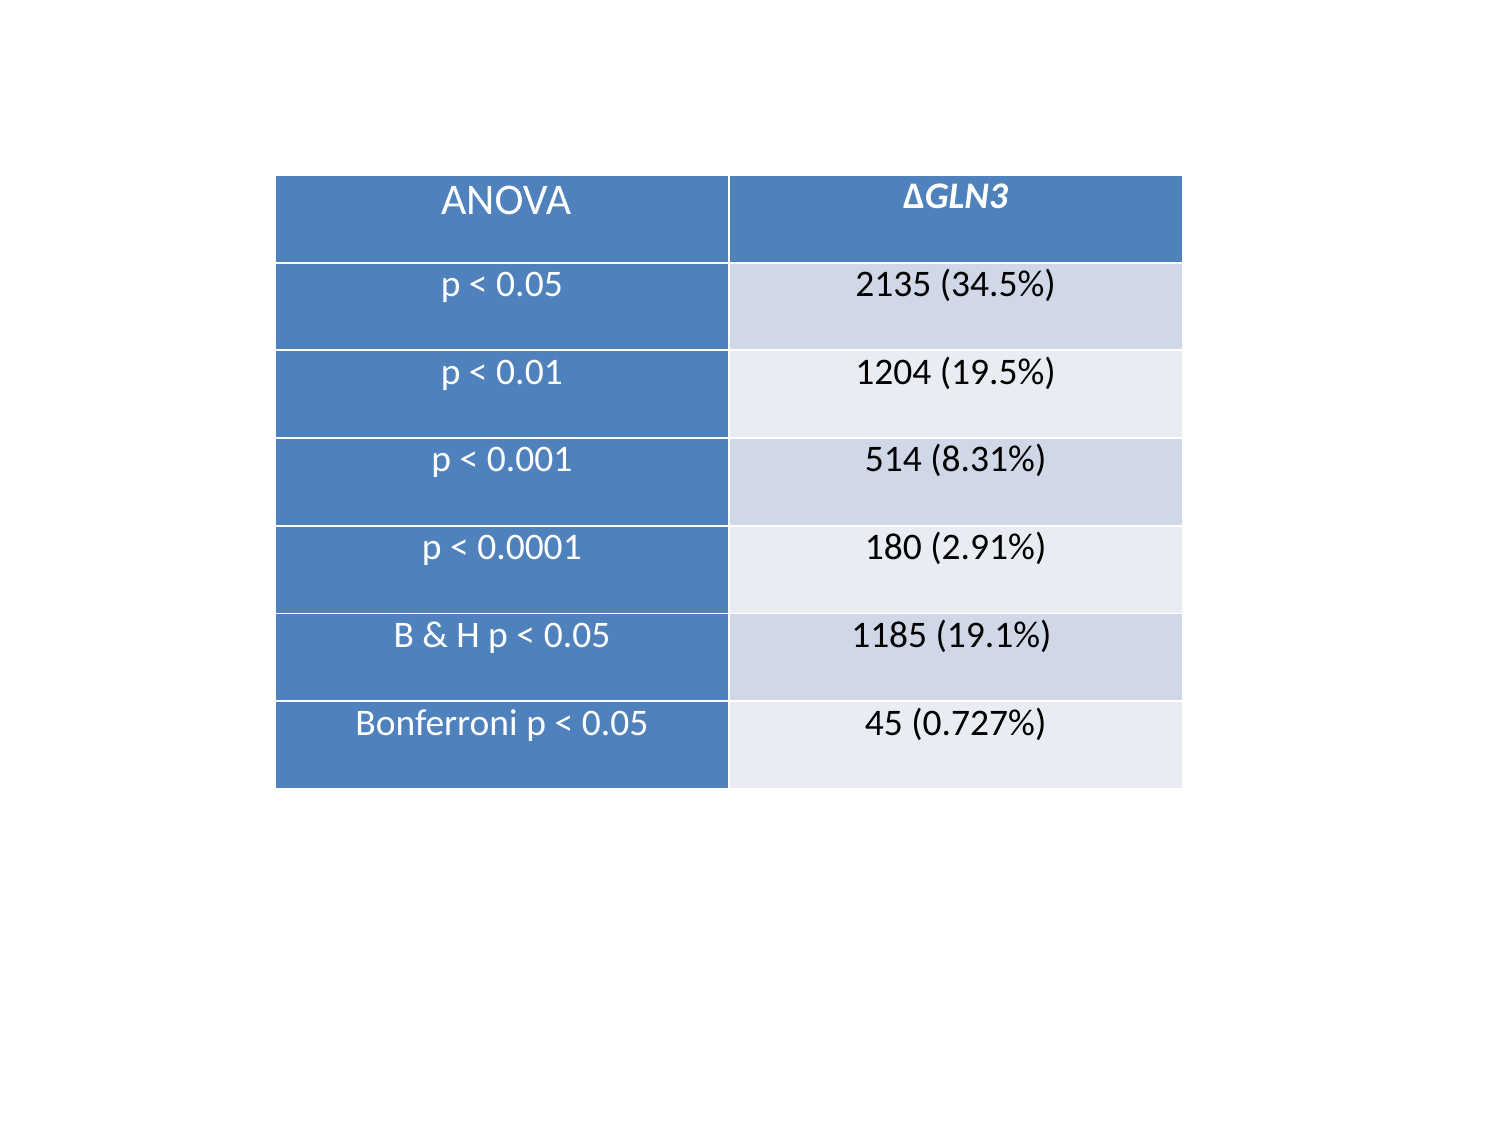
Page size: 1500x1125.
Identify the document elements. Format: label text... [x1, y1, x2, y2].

table_header ΔGLN3 [730, 176, 1182, 262]
table_cell 180 (2.91%) [730, 527, 1182, 613]
table_cell 2135 (34.5%) [730, 264, 1182, 349]
table_cell p < 0.05 [276, 264, 728, 349]
table_cell p < 0.01 [276, 351, 728, 437]
table_cell 1204 (19.5%) [730, 351, 1182, 437]
table_cell 1185 (19.1%) [730, 614, 1182, 700]
table_cell 45 (0.727%) [730, 702, 1182, 788]
table_cell B & H p < 0.05 [276, 614, 728, 700]
table_cell p < 0.001 [276, 439, 728, 525]
table_cell p < 0.0001 [276, 527, 728, 613]
table_header ANOVA [276, 176, 728, 262]
table_cell Bonferroni p < 0.05 [276, 702, 728, 788]
table_cell 514 (8.31%) [730, 439, 1182, 525]
